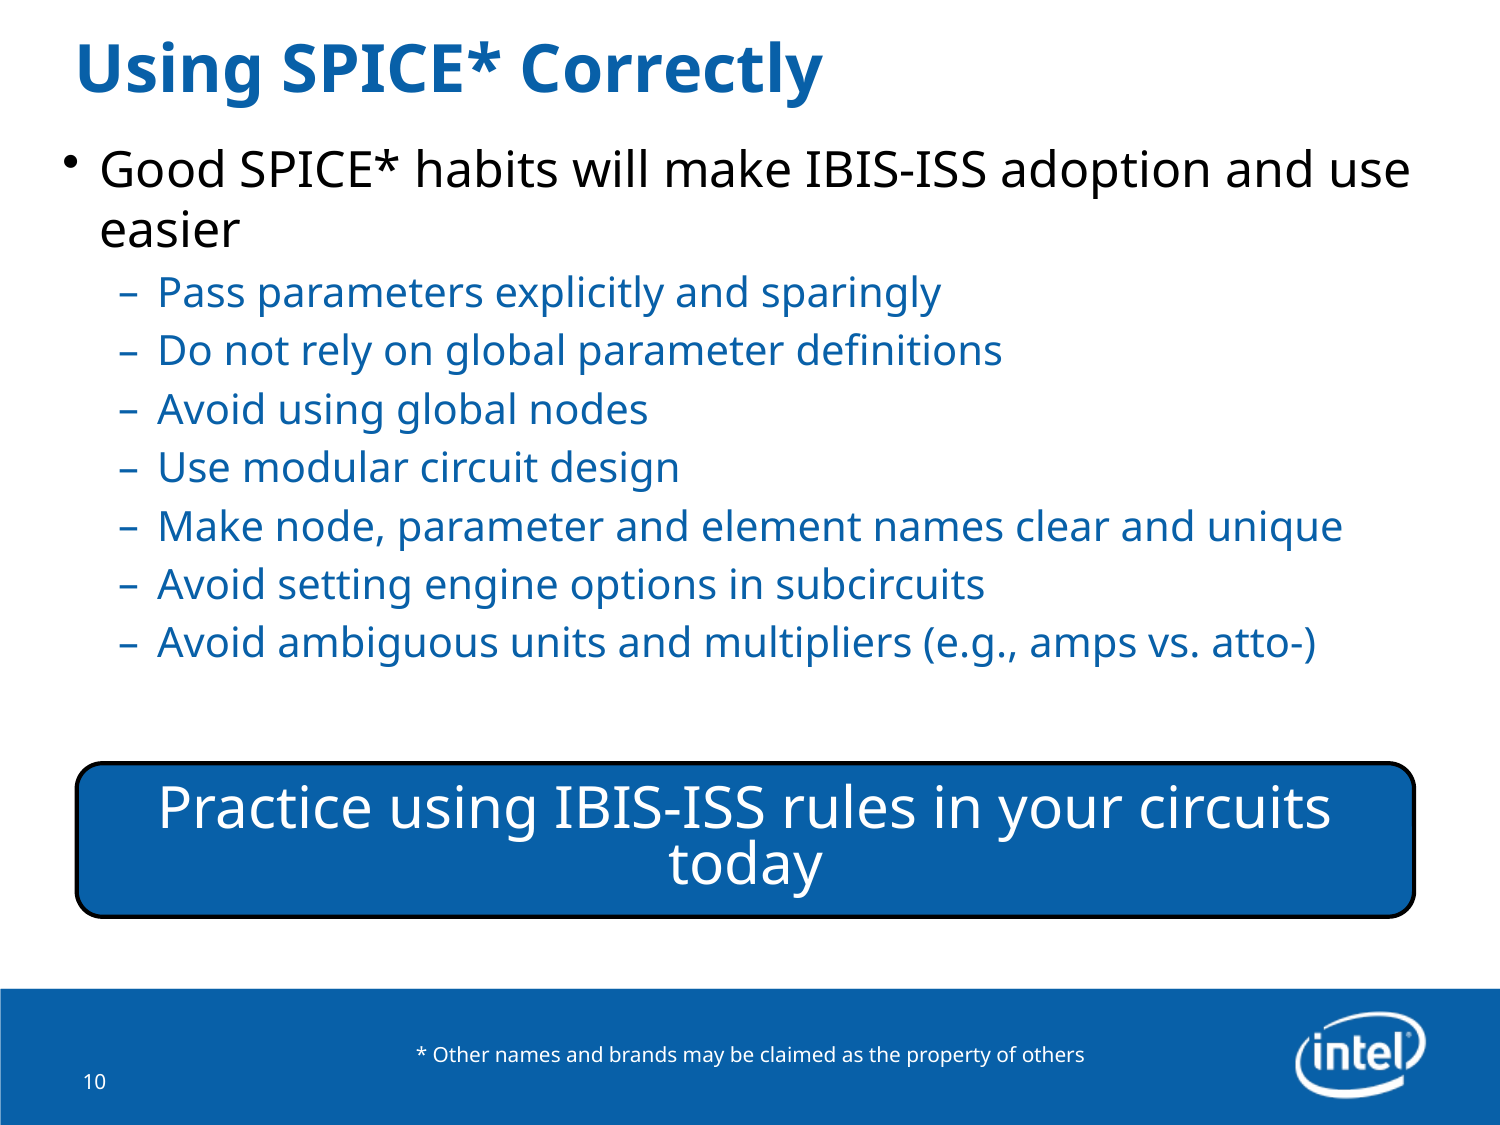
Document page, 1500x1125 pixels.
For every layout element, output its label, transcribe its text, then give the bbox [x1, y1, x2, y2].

title Using SPICE* Correctly [74, 25, 1427, 136]
text_box Practice using IBIS-ISS rules in your circuits today [74, 761, 1417, 919]
list Good SPICE* habits will make IBIS-ISS adoption and use easier Pass parameters explicitly and sparingly Do not rely on global parameter definitions Avoid using global nodes Use modular circuit design Make node, parameter and element names clear and unique Avoid setting engine options in subcircuits Avoid ambiguous units and multipliers (e.g., amps vs. atto-) [62, 136, 1451, 1006]
picture [1294, 1011, 1428, 1101]
